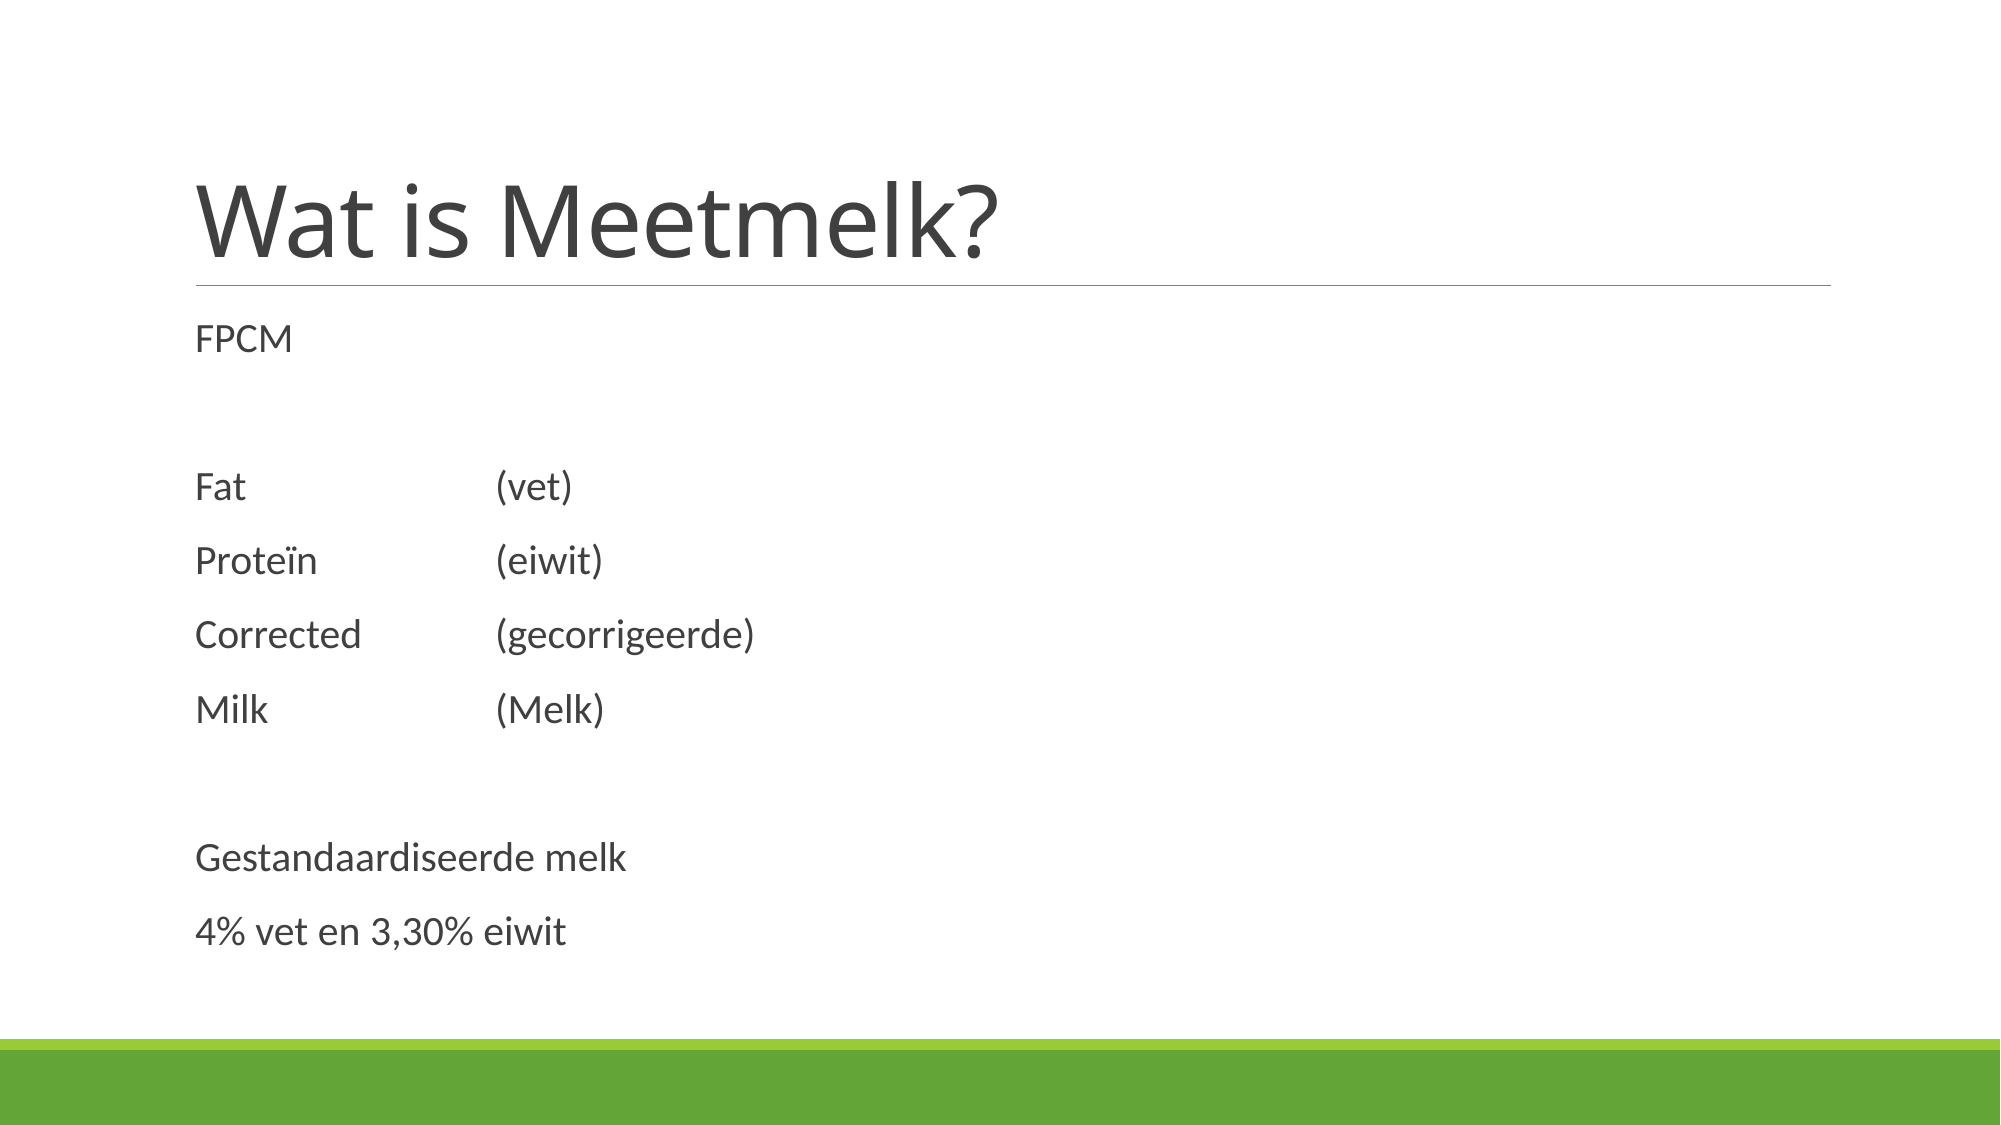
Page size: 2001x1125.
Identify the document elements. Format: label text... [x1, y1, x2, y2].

title Wat is Meetmelk? [180, 47, 1830, 285]
list FPCM Fat (vet) Proteïn (eiwit) Corrected (gecorrigeerde) Milk (Melk) Gestandaardiseerde melk 4% vet en 3,30% eiwit [180, 308, 1830, 969]
